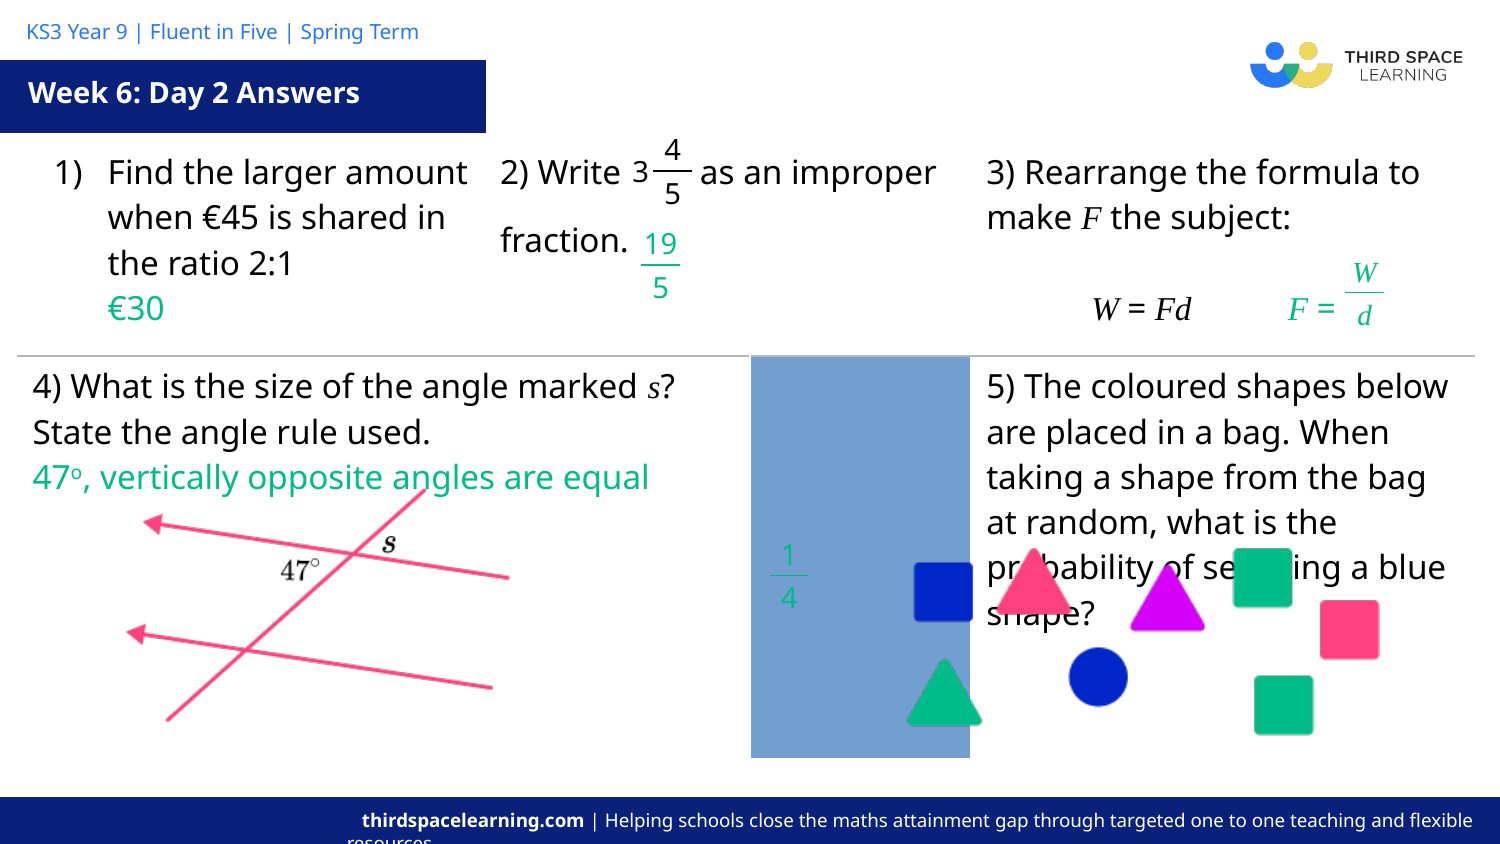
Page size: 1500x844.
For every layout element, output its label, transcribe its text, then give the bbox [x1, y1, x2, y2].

table_header Find the larger amount when €45 is shared in the ratio 2:1 €30 [19, 142, 484, 355]
picture [898, 544, 1381, 750]
table_header 3) Rearrange the formula to make F the subject: W = Fd F = [972, 142, 1474, 355]
picture [126, 488, 510, 723]
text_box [621, 131, 693, 211]
table_header 2) Write as an improper fraction. [486, 142, 970, 355]
table_cell 4) What is the size of the angle marked s? State the angle rule used. 47o, vertically opposite angles are equal [19, 357, 749, 757]
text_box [769, 536, 809, 616]
picture [1250, 33, 1465, 99]
table_cell 5) The coloured shapes below are placed in a bag. When taking a shape from the bag at random, what is the probability of selecting a blue shape? [972, 357, 1474, 757]
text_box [641, 225, 681, 305]
text_box Week 6: Day 2 Answers [13, 59, 383, 125]
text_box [1345, 252, 1385, 333]
